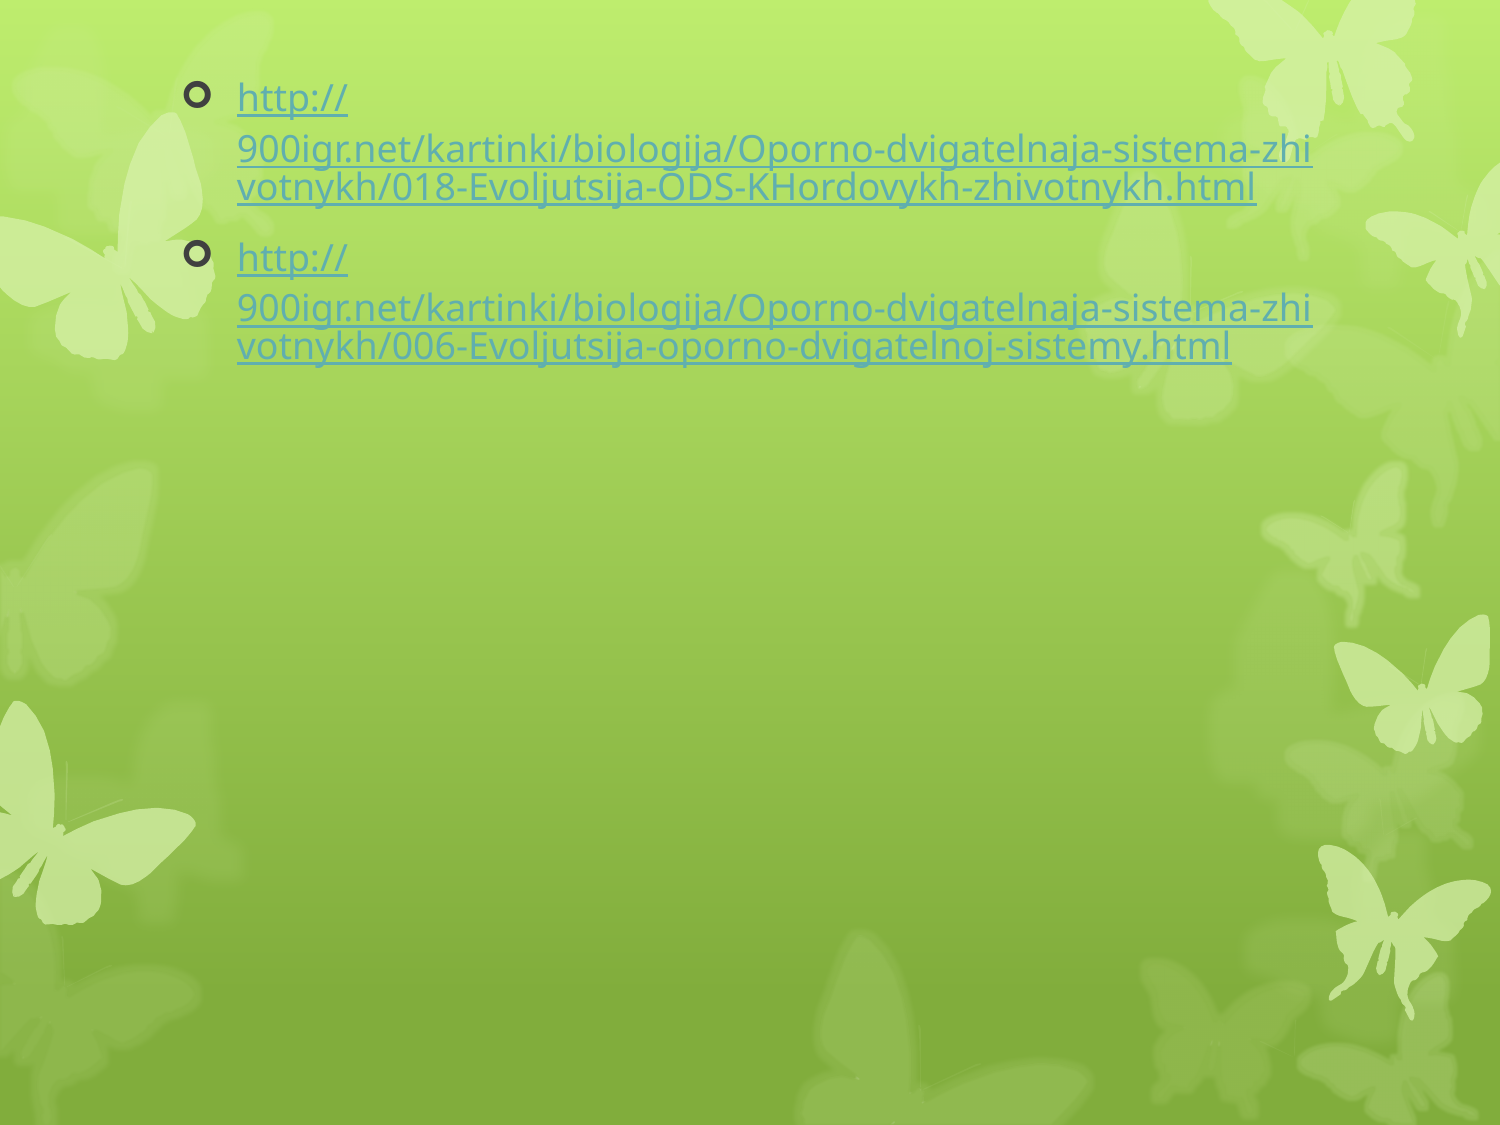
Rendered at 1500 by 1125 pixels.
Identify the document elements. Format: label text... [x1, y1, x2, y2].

list http://900igr.net/kartinki/biologija/Oporno-dvigatelnaja-sistema-zhivotnykh/018-Evoljutsija-ODS-KHordovykh-zhivotnykh.html http://900igr.net/kartinki/biologija/Oporno-dvigatelnaja-sistema-zhivotnykh/006-Evoljutsija-oporno-dvigatelnoj-sistemy.html [165, 66, 1335, 1071]
